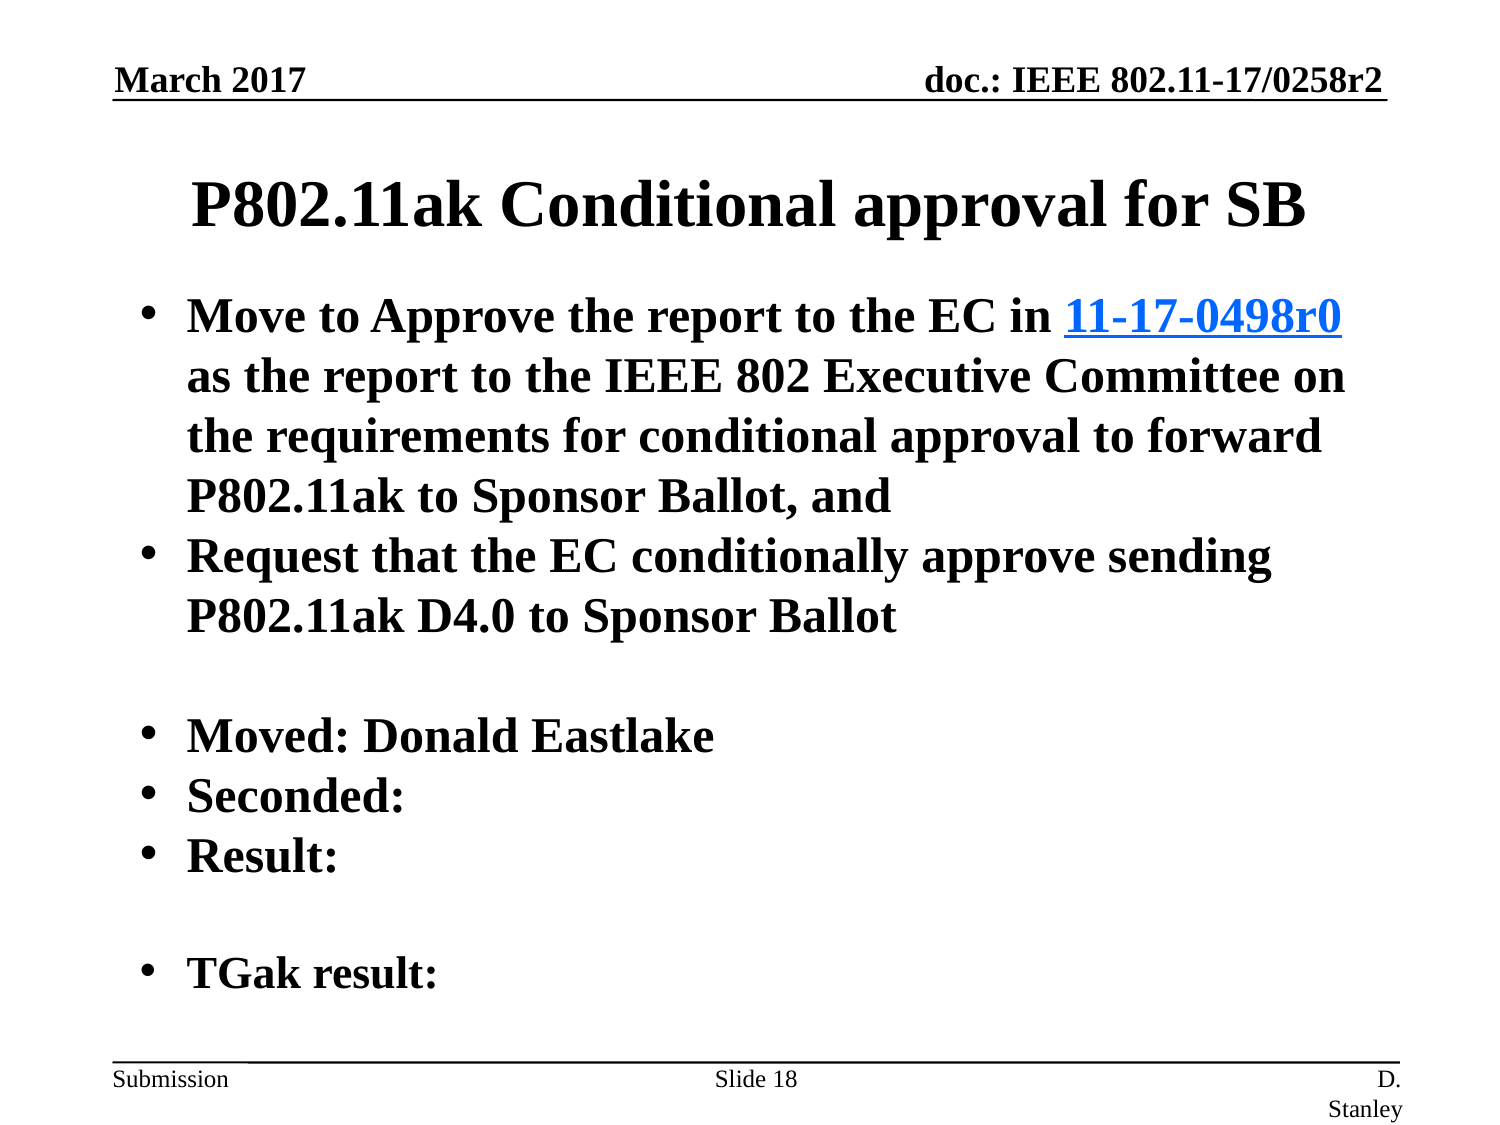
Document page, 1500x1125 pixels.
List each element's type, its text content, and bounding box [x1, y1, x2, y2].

slide_number Slide 18 [712, 1061, 800, 1093]
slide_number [114, 54, 374, 101]
footer D. Stanley, HP Enterprise [1324, 1061, 1402, 1093]
title P802.11ak Conditional approval for SB [112, 112, 1388, 288]
text_box Move to Approve the report to the EC in 11-17-0498r0 as the report to the IEEE 802 Executive Committee on the requirements for conditional approval to forward P802.11ak to Sponsor Ballot, and Request that the EC conditionally approve sending P802.11ak D4.0 to Sponsor Ballot Moved: Donald Eastlake Seconded: Result: TGak result: [124, 275, 1413, 1005]
